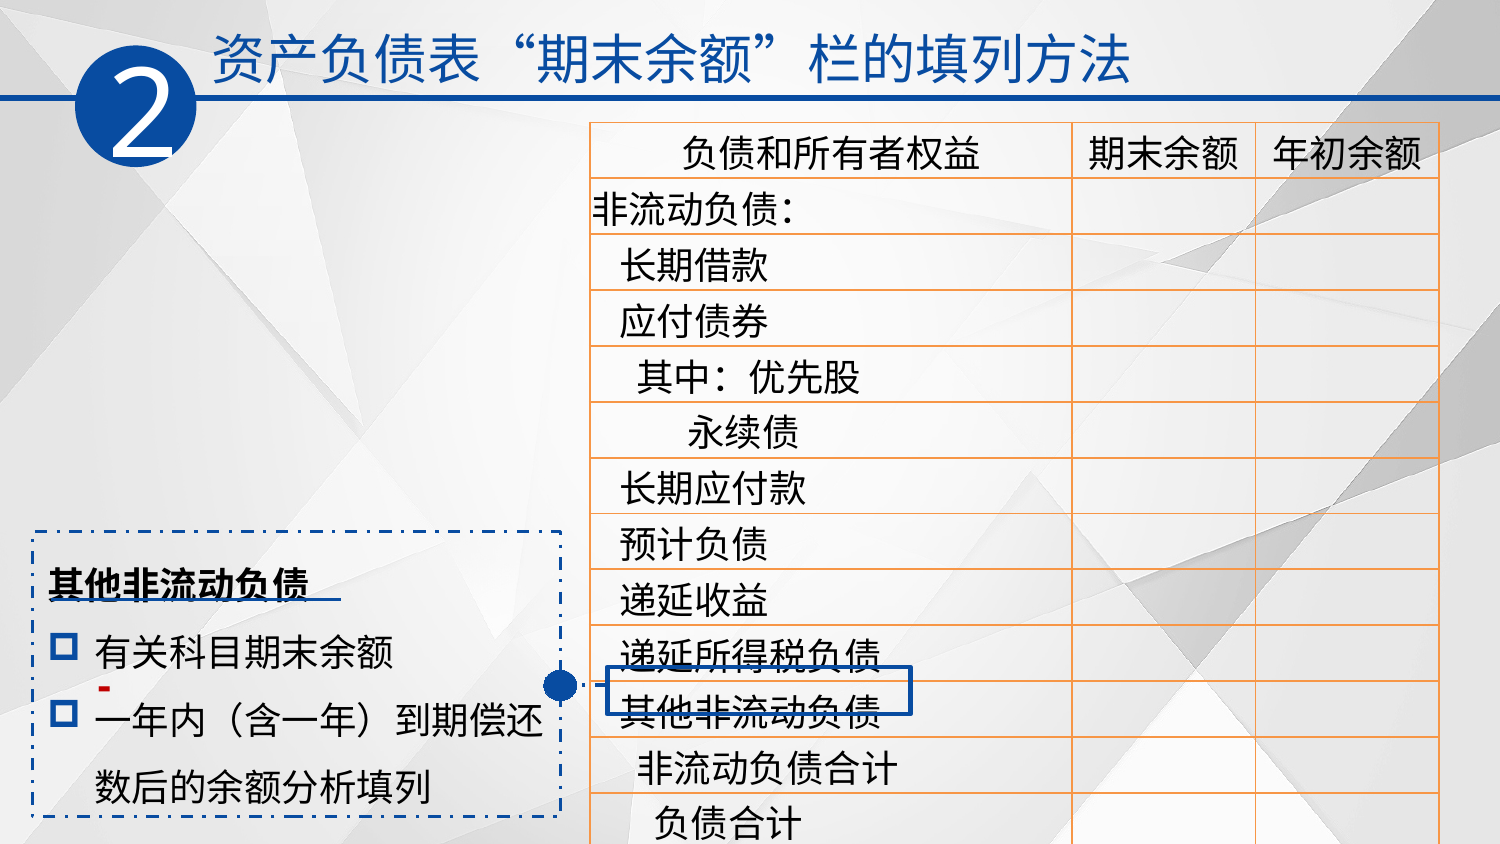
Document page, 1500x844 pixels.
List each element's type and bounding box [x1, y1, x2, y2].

table_cell [1073, 291, 1255, 345]
table_cell [1073, 235, 1255, 289]
table_cell [591, 291, 1071, 345]
table_cell [591, 403, 1071, 457]
table_cell [1073, 179, 1255, 233]
table_cell [1256, 738, 1438, 792]
table_cell [591, 179, 1071, 233]
table_header [1256, 123, 1438, 177]
table_cell [1073, 459, 1255, 513]
table_cell [1073, 347, 1255, 401]
table_cell [1256, 235, 1438, 289]
table_cell [591, 682, 1071, 736]
table_cell [1256, 514, 1438, 568]
table_cell [1256, 179, 1438, 233]
text_box [32, 531, 911, 820]
table_cell [1073, 403, 1255, 457]
table_cell [591, 626, 1071, 680]
table_cell [1073, 570, 1255, 624]
text_box [0, 24, 1500, 171]
table_cell [1073, 626, 1255, 680]
table_cell [1256, 682, 1438, 736]
table_cell [1073, 682, 1255, 736]
table_cell [1256, 403, 1438, 457]
table_cell [1256, 570, 1438, 624]
table_cell [1256, 347, 1438, 401]
table_cell [1073, 514, 1255, 568]
table_cell [591, 570, 1071, 624]
table_cell [1256, 459, 1438, 513]
table_cell [591, 347, 1071, 401]
table_cell [591, 235, 1071, 289]
table_cell [591, 514, 1071, 568]
table_header [1073, 123, 1255, 177]
table_cell [1073, 738, 1255, 792]
picture [0, 101, 1500, 844]
picture [0, 0, 1500, 95]
table_header [591, 123, 1071, 177]
table_cell [591, 794, 1071, 844]
table_cell [1256, 291, 1438, 345]
table_cell [591, 738, 1071, 792]
table_cell [1256, 626, 1438, 680]
table_cell [591, 459, 1071, 513]
table_cell [1256, 794, 1438, 844]
table_cell [1073, 794, 1255, 844]
